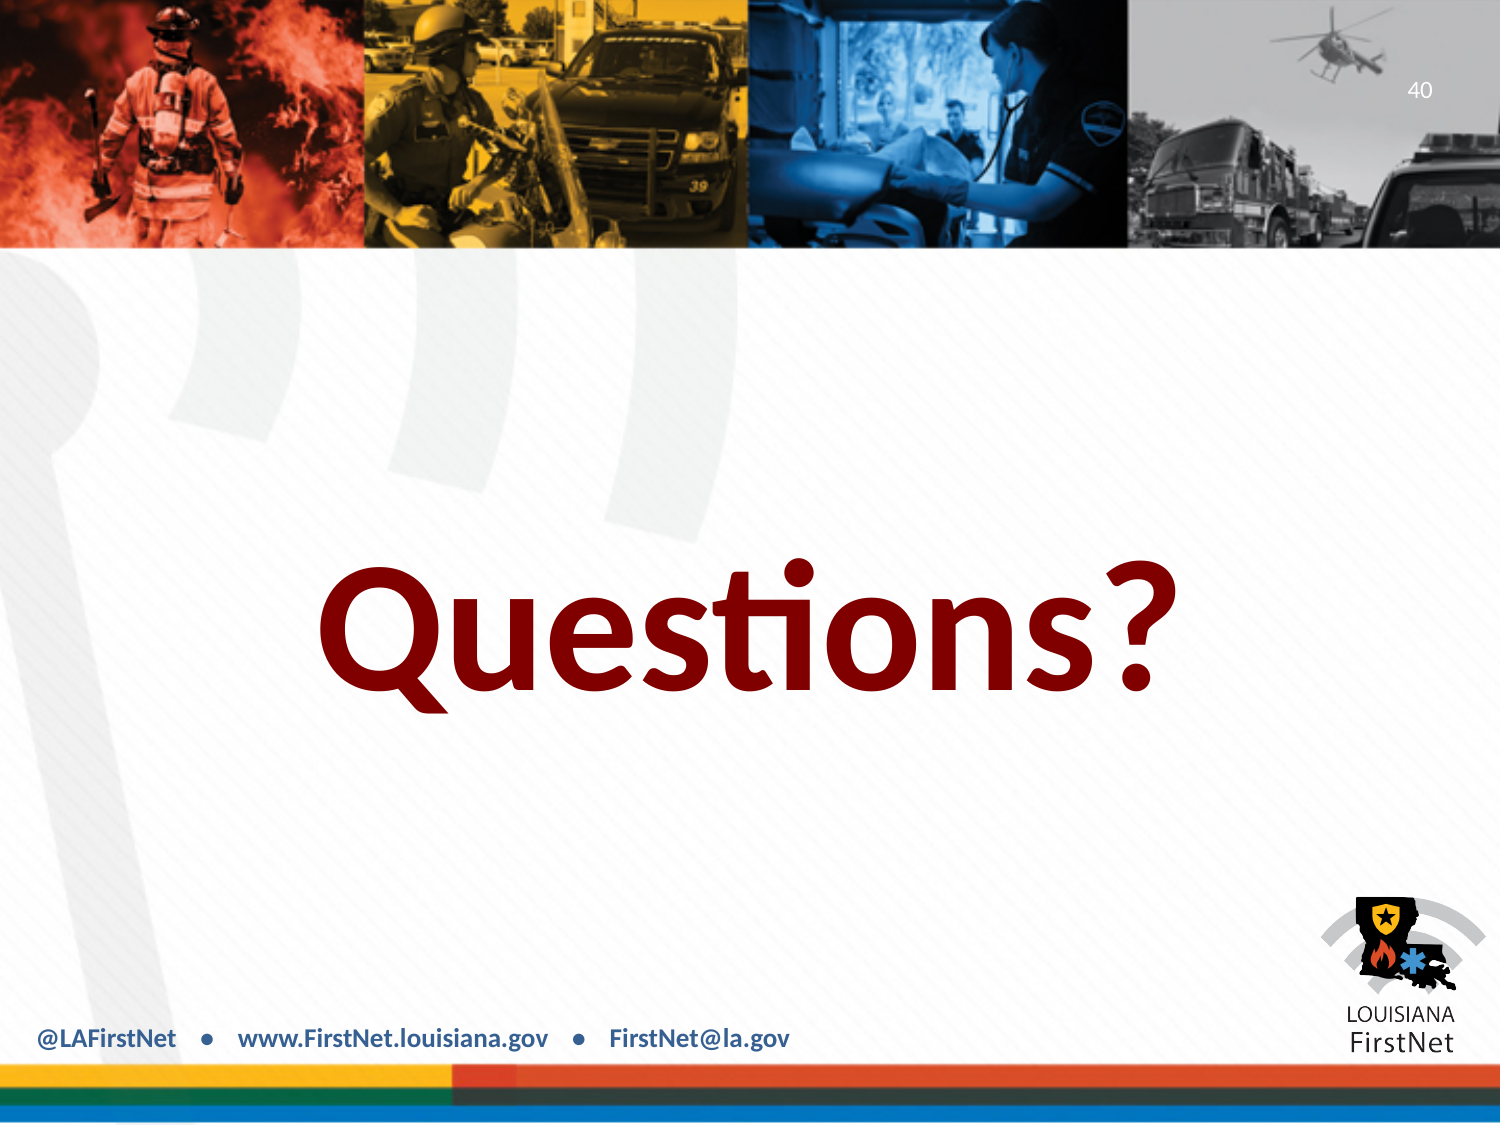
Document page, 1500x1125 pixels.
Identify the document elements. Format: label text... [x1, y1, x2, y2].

title Questions? [75, 541, 1425, 690]
picture [0, 0, 1500, 1125]
slide_number 40 [1127, 31, 1448, 147]
